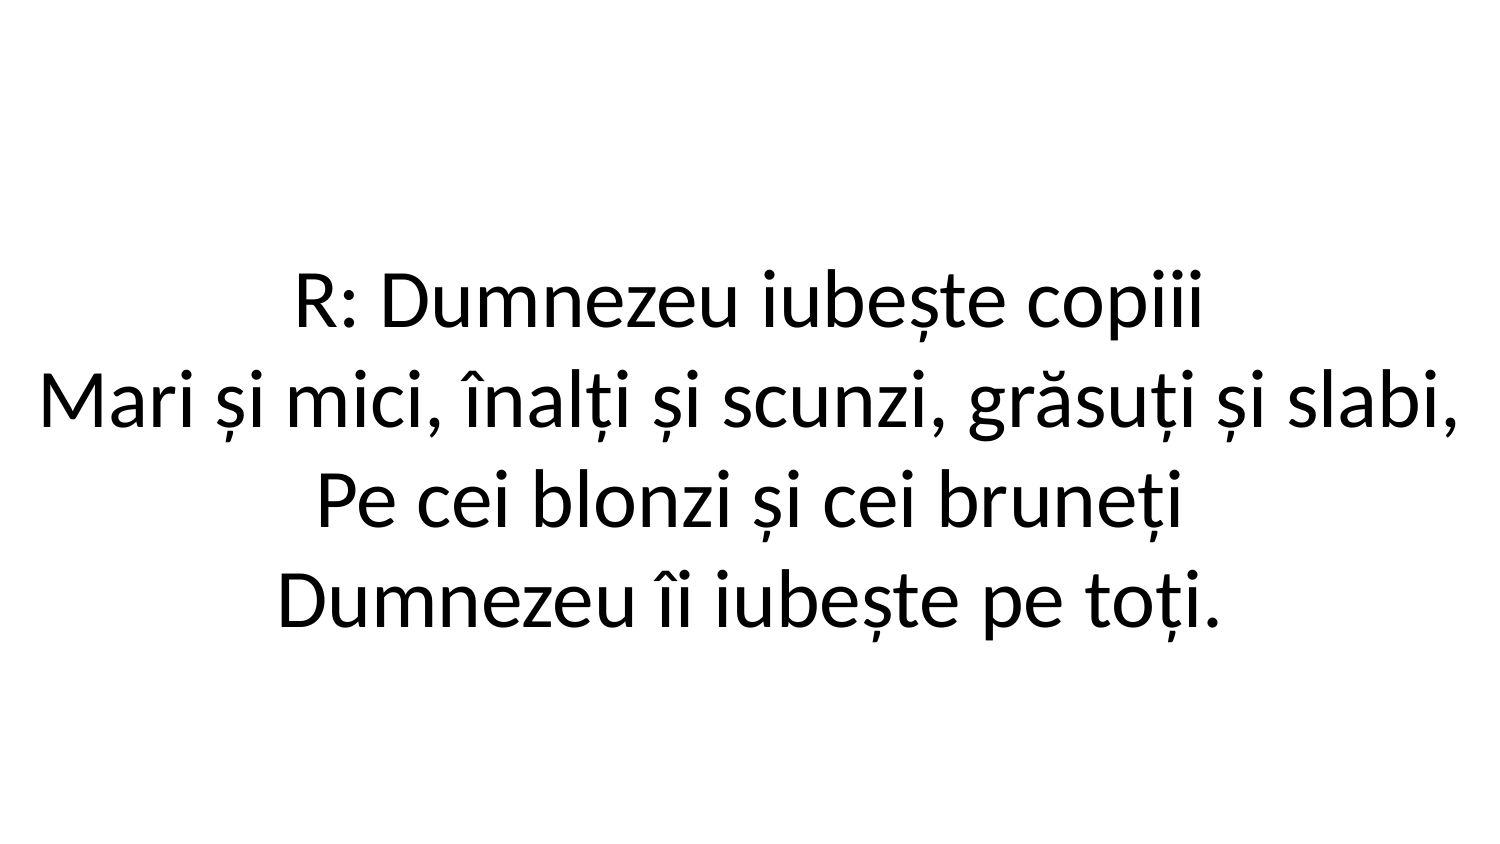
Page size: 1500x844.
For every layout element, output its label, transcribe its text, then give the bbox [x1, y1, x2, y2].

text_box R: Dumnezeu iubește copiii Mari și mici, înalți și scunzi, grăsuți și slabi, Pe cei blonzi și cei bruneți Dumnezeu îi iubește pe toți. [22, 192, 1478, 652]
